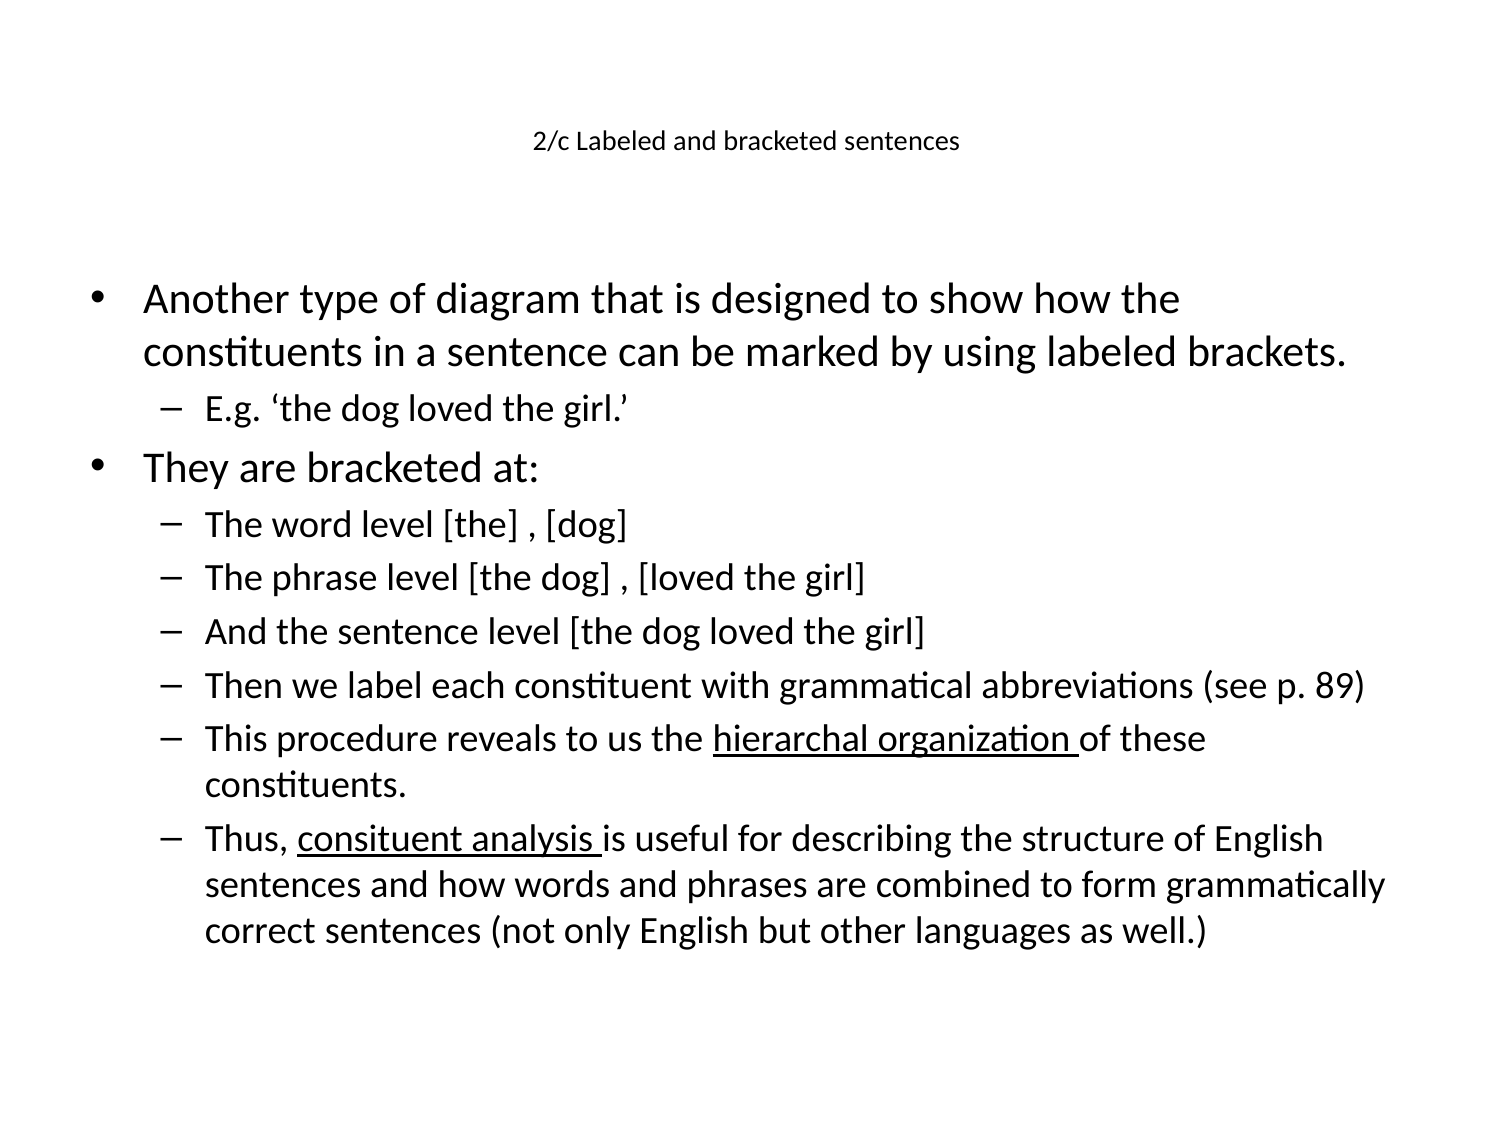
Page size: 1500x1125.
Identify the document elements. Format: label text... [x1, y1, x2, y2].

title 2/c Labeled and bracketed sentences [75, 45, 1425, 233]
list Another type of diagram that is designed to show how the constituents in a sentence can be marked by using labeled brackets. E.g. ‘the dog loved the girl.’ They are bracketed at: The word level [the] , [dog] The phrase level [the dog] , [loved the girl] And the sentence level [the dog loved the girl] Then we label each constituent with grammatical abbreviations (see p. 89) This procedure reveals to us the hierarchal organization of these constituents. Thus, consituent analysis is useful for describing the structure of English sentences and how words and phrases are combined to form grammatically correct sentences (not only English but other languages as well.) [75, 262, 1425, 1005]
